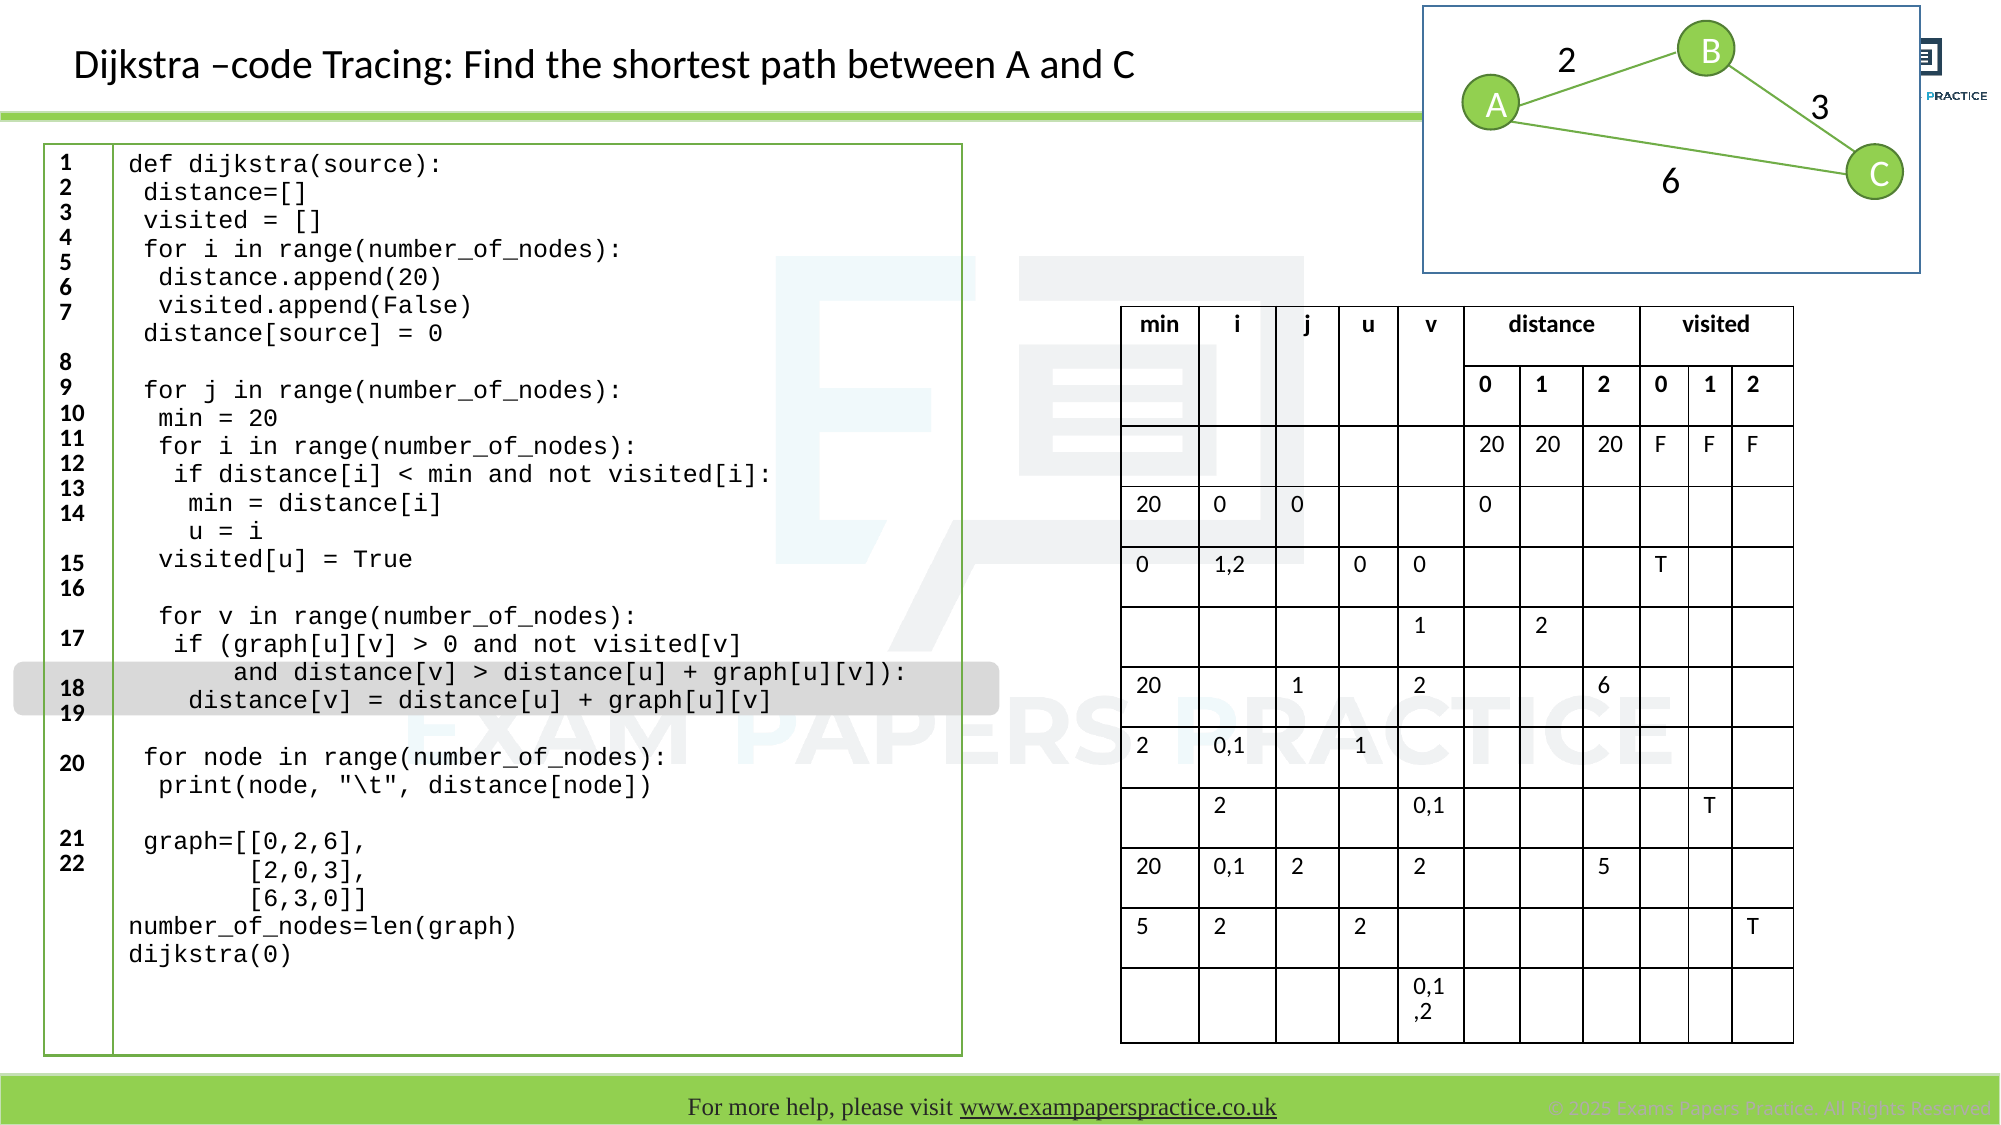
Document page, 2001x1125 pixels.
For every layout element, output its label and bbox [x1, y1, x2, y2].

table_cell [1641, 909, 1688, 967]
table_cell [1277, 909, 1338, 967]
table_cell [1689, 608, 1731, 666]
table_cell [1340, 849, 1397, 907]
table_header [1340, 307, 1397, 425]
table_cell [1465, 427, 1519, 486]
table_cell [1641, 367, 1688, 425]
table_cell [1340, 969, 1397, 1042]
table_cell [1122, 969, 1198, 1042]
table_cell [1689, 789, 1731, 847]
text_box [13, 661, 43, 716]
table_cell [1584, 909, 1639, 967]
table_cell [1521, 427, 1582, 486]
table_cell [1200, 789, 1275, 847]
table_cell [1733, 728, 1793, 787]
table_cell [1689, 668, 1731, 726]
table_cell [1277, 789, 1338, 847]
table_cell [1399, 548, 1463, 606]
text_box [963, 661, 1000, 716]
table_cell [1465, 487, 1519, 546]
table_cell [1689, 487, 1731, 546]
table_cell [1122, 668, 1198, 726]
table_cell [1584, 728, 1639, 787]
table_cell [1465, 909, 1519, 967]
table_cell [1340, 789, 1397, 847]
table_cell [1122, 789, 1198, 847]
table_cell [1641, 789, 1688, 847]
table_cell [1122, 728, 1198, 787]
table_header [45, 145, 112, 1054]
table_cell [1277, 427, 1338, 486]
table_cell [1689, 728, 1731, 787]
table_cell [1733, 849, 1793, 907]
table_cell [1465, 728, 1519, 787]
table_cell [1465, 367, 1519, 425]
table_cell [1277, 849, 1338, 907]
table_cell [1200, 668, 1275, 726]
table_cell [1521, 608, 1582, 666]
table_cell [1465, 548, 1519, 606]
table_cell [1733, 909, 1793, 967]
table_cell [1641, 608, 1688, 666]
table_cell [1340, 909, 1397, 967]
table_cell [1399, 487, 1463, 546]
table_cell [1641, 728, 1688, 787]
table_cell [1733, 668, 1793, 726]
table_cell [1584, 548, 1639, 606]
text_box [1422, 5, 1921, 274]
table_cell [1584, 608, 1639, 666]
table_cell [1521, 367, 1582, 425]
table_cell [1277, 487, 1338, 546]
table_cell [1122, 909, 1198, 967]
table_cell [1521, 548, 1582, 606]
table_cell [1399, 668, 1463, 726]
table_cell [1641, 969, 1688, 1042]
table_cell [1584, 367, 1639, 425]
text_box [58, 29, 1152, 94]
table_cell [1733, 367, 1793, 425]
table_header [1200, 307, 1275, 425]
table_cell [1277, 668, 1338, 726]
table_header [1399, 307, 1463, 425]
table_cell [1641, 487, 1688, 546]
table_cell [1200, 548, 1275, 606]
table_cell [1733, 608, 1793, 666]
table_cell [1399, 789, 1463, 847]
table_cell [1340, 487, 1397, 546]
table_cell [1399, 909, 1463, 967]
table_cell [1399, 849, 1463, 907]
table_header [1122, 307, 1198, 425]
table_cell [1200, 849, 1275, 907]
table_cell [1340, 608, 1397, 666]
table_cell [1465, 969, 1519, 1042]
table_cell [1465, 849, 1519, 907]
table_cell [1584, 487, 1639, 546]
table_cell [1521, 487, 1582, 546]
table_cell [1340, 427, 1397, 486]
table_cell [1641, 849, 1688, 907]
table_cell [1399, 608, 1463, 666]
table_cell [1641, 427, 1688, 486]
table_cell [1689, 548, 1731, 606]
table_cell [1200, 728, 1275, 787]
table_cell [1584, 969, 1639, 1042]
table_cell [1521, 909, 1582, 967]
table_cell [1340, 548, 1397, 606]
table_header [1465, 307, 1639, 365]
table_header [1641, 307, 1793, 365]
table_cell [1584, 849, 1639, 907]
table_cell [1521, 849, 1582, 907]
table_cell [1122, 427, 1198, 486]
table_cell [1641, 668, 1688, 726]
table_cell [1277, 969, 1338, 1042]
table_cell [1200, 487, 1275, 546]
table_cell [1399, 728, 1463, 787]
table_cell [1200, 608, 1275, 666]
table_cell [1465, 668, 1519, 726]
table_cell [1277, 728, 1338, 787]
table_cell [1689, 849, 1731, 907]
table_cell [1584, 789, 1639, 847]
table_cell [1521, 969, 1582, 1042]
table_cell [1584, 668, 1639, 726]
table_cell [1465, 789, 1519, 847]
table_cell [1521, 668, 1582, 726]
table_cell [1733, 969, 1793, 1042]
table_cell [1122, 548, 1198, 606]
table_cell [1200, 427, 1275, 486]
table_header [114, 145, 961, 1054]
table_cell [1122, 849, 1198, 907]
table_cell [1399, 969, 1463, 1042]
table_cell [1277, 608, 1338, 666]
table_cell [1689, 969, 1731, 1042]
table_cell [1641, 548, 1688, 606]
table_cell [1689, 367, 1731, 425]
table_cell [1689, 909, 1731, 967]
table_cell [1465, 608, 1519, 666]
table_cell [1399, 427, 1463, 486]
table_cell [1340, 728, 1397, 787]
table_cell [1200, 969, 1275, 1042]
table_cell [1521, 789, 1582, 847]
table_cell [1122, 487, 1198, 546]
table_cell [1733, 548, 1793, 606]
table_cell [1733, 427, 1793, 486]
table_cell [1584, 427, 1639, 486]
table_cell [1200, 909, 1275, 967]
table_cell [1277, 548, 1338, 606]
table_cell [1733, 789, 1793, 847]
table_cell [1689, 427, 1731, 486]
table_cell [1122, 608, 1198, 666]
table_cell [1521, 728, 1582, 787]
table_cell [1733, 487, 1793, 546]
table_cell [1340, 668, 1397, 726]
table_header [1277, 307, 1338, 425]
